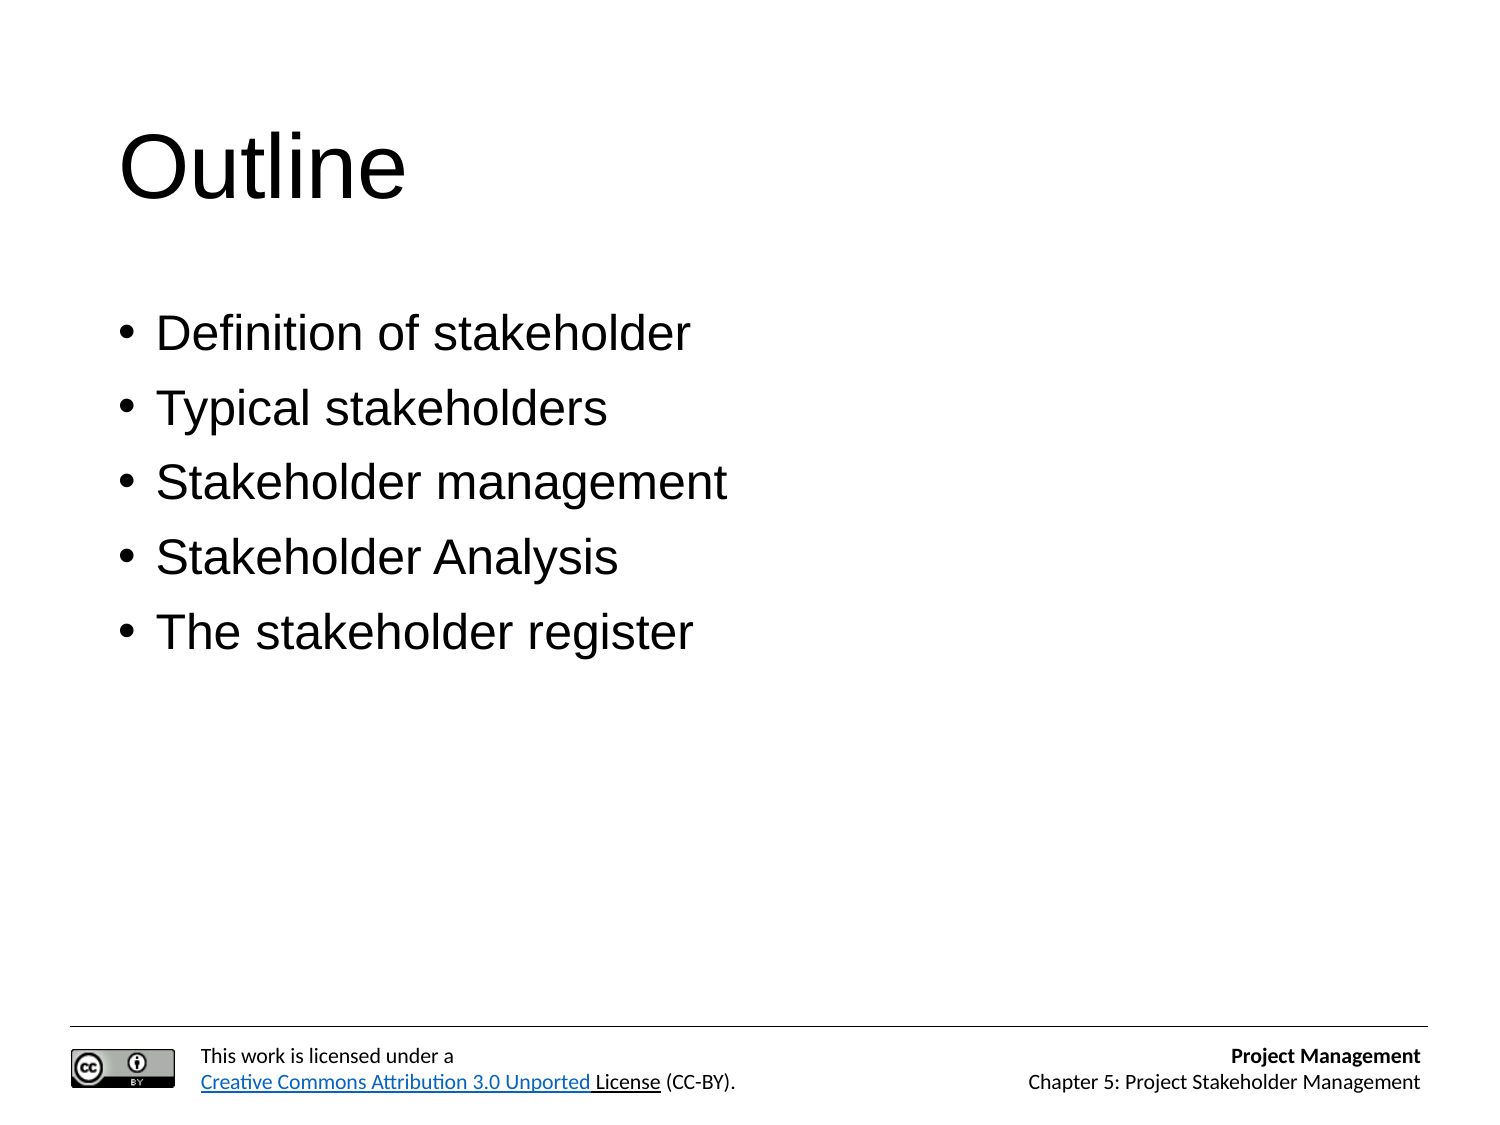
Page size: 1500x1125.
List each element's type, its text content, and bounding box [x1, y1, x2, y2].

title Outline [103, 59, 1397, 278]
picture [71, 1049, 175, 1088]
list Definition of stakeholder Typical stakeholders Stakeholder management Stakeholder Analysis The stakeholder register [103, 299, 1397, 1014]
